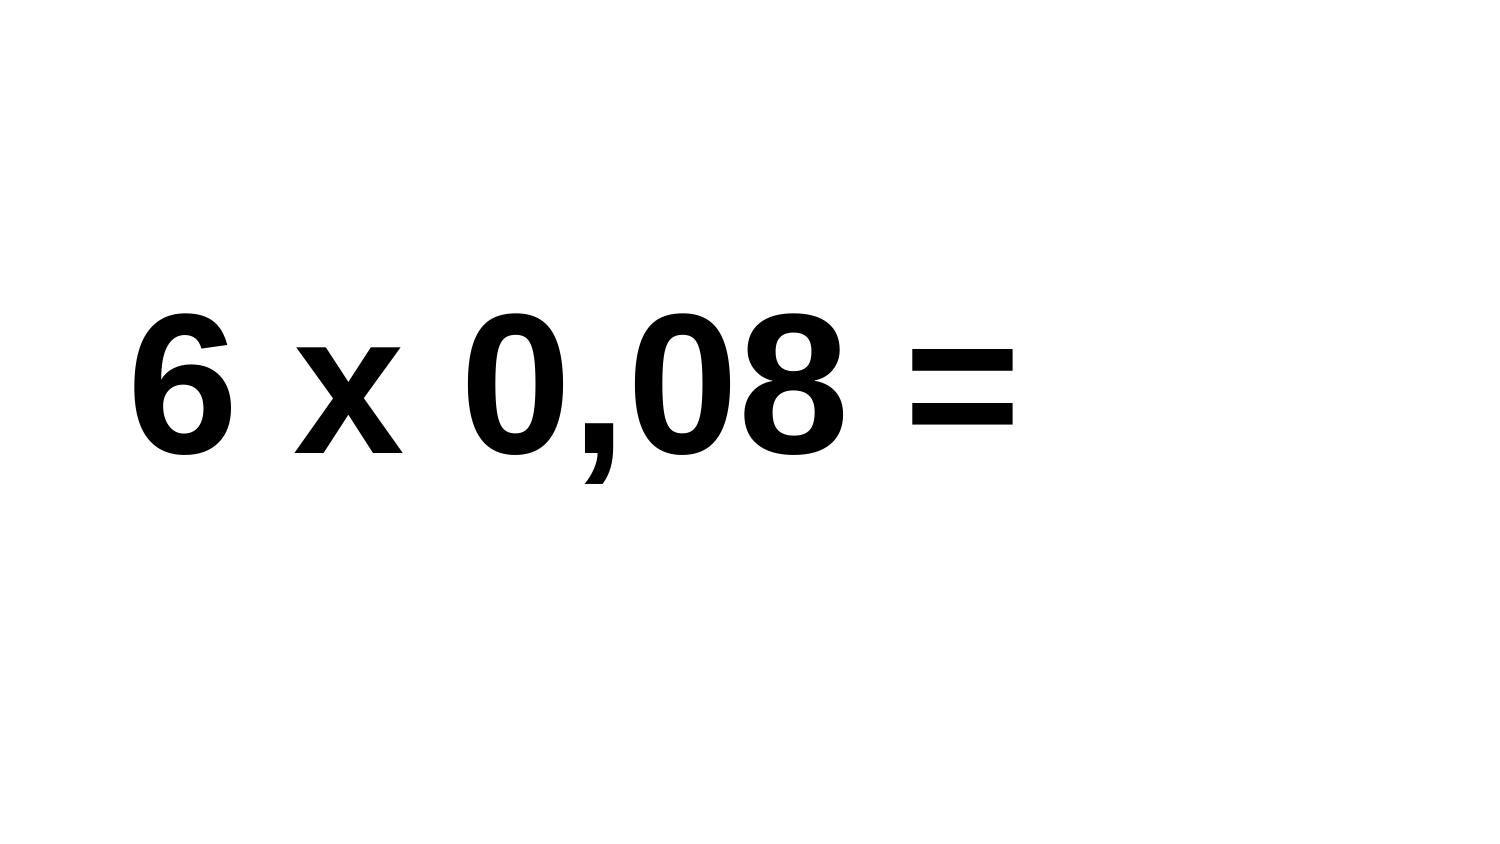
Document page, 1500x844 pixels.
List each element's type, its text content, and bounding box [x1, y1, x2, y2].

text_box 6 x 0,08 = [112, 318, 1388, 509]
